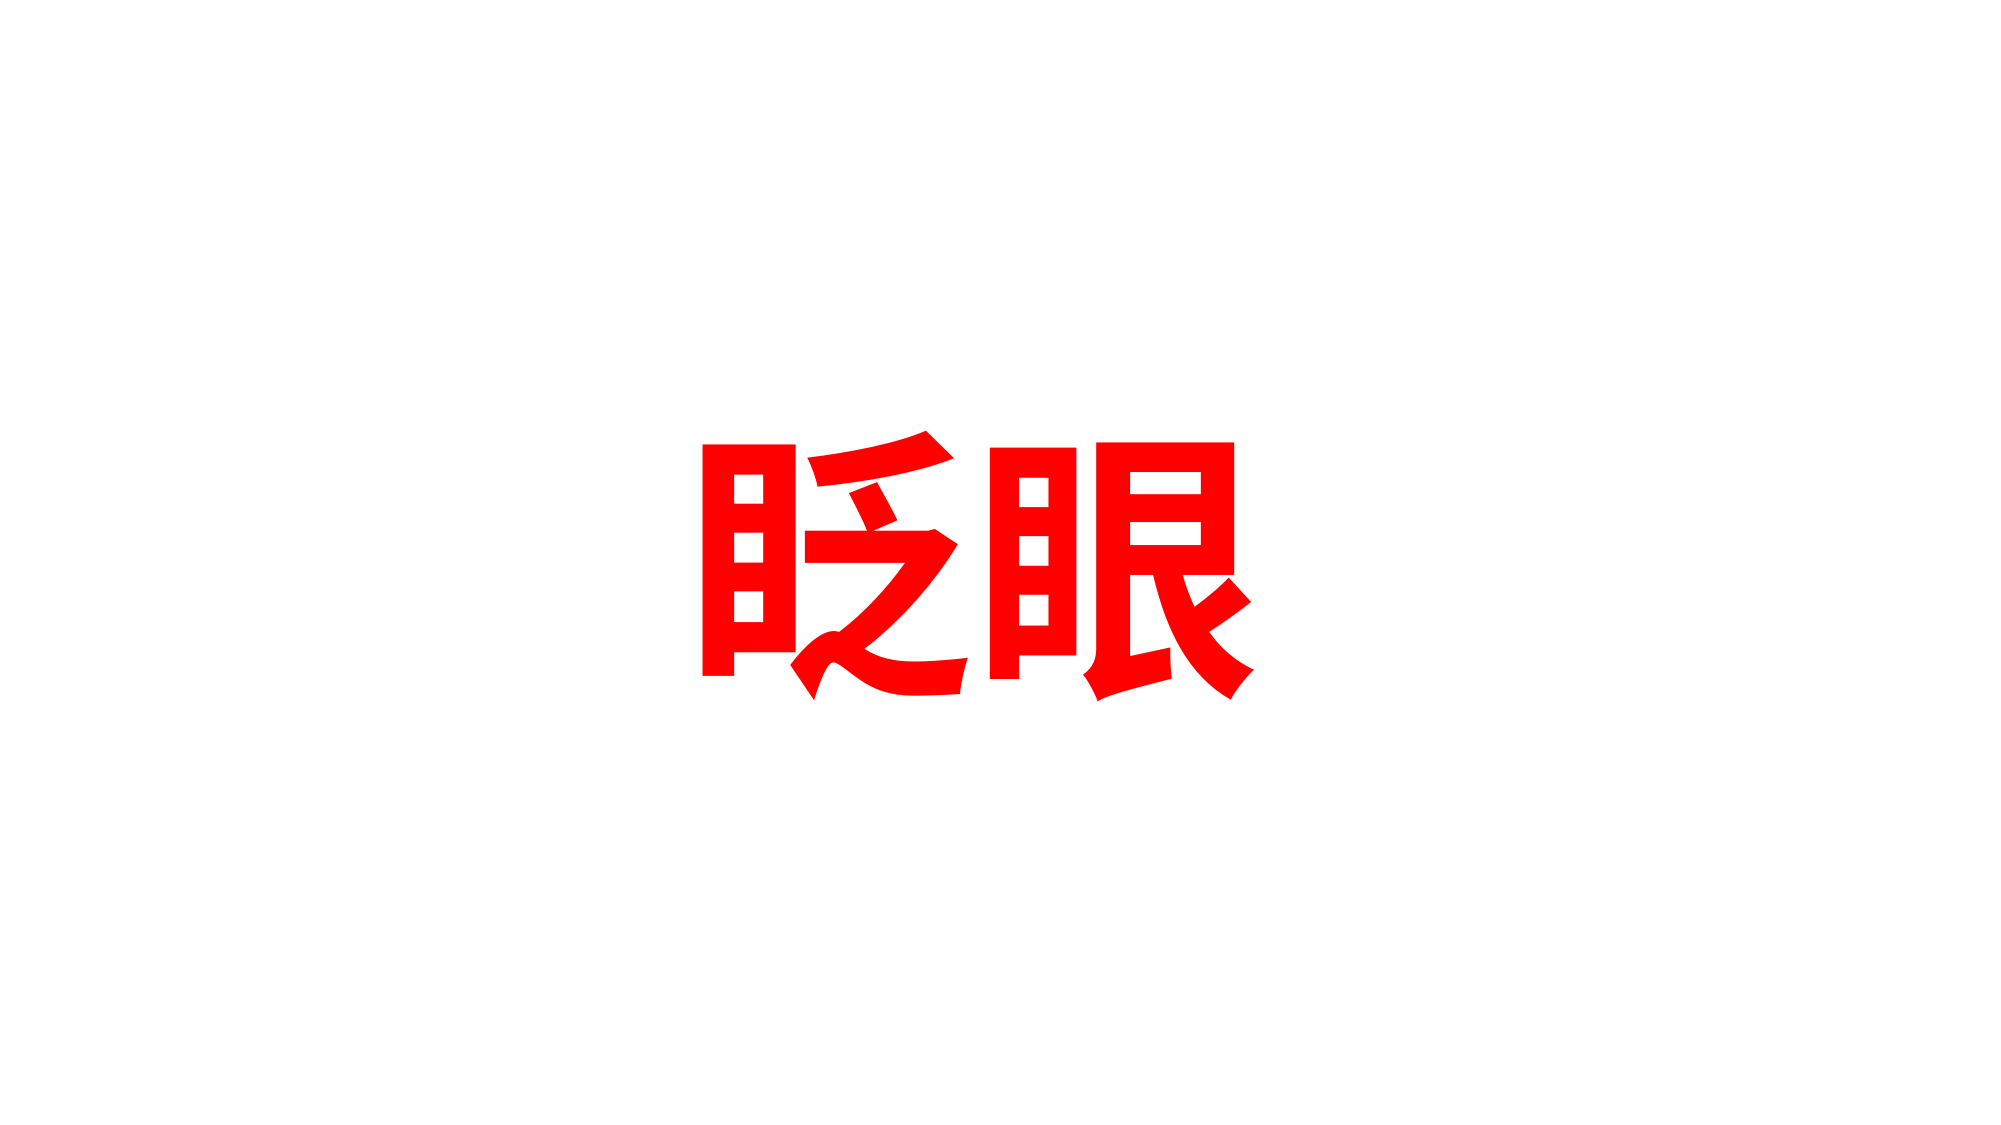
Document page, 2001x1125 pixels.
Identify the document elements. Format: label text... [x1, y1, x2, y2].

text_box 眨眼 [670, 380, 1308, 741]
